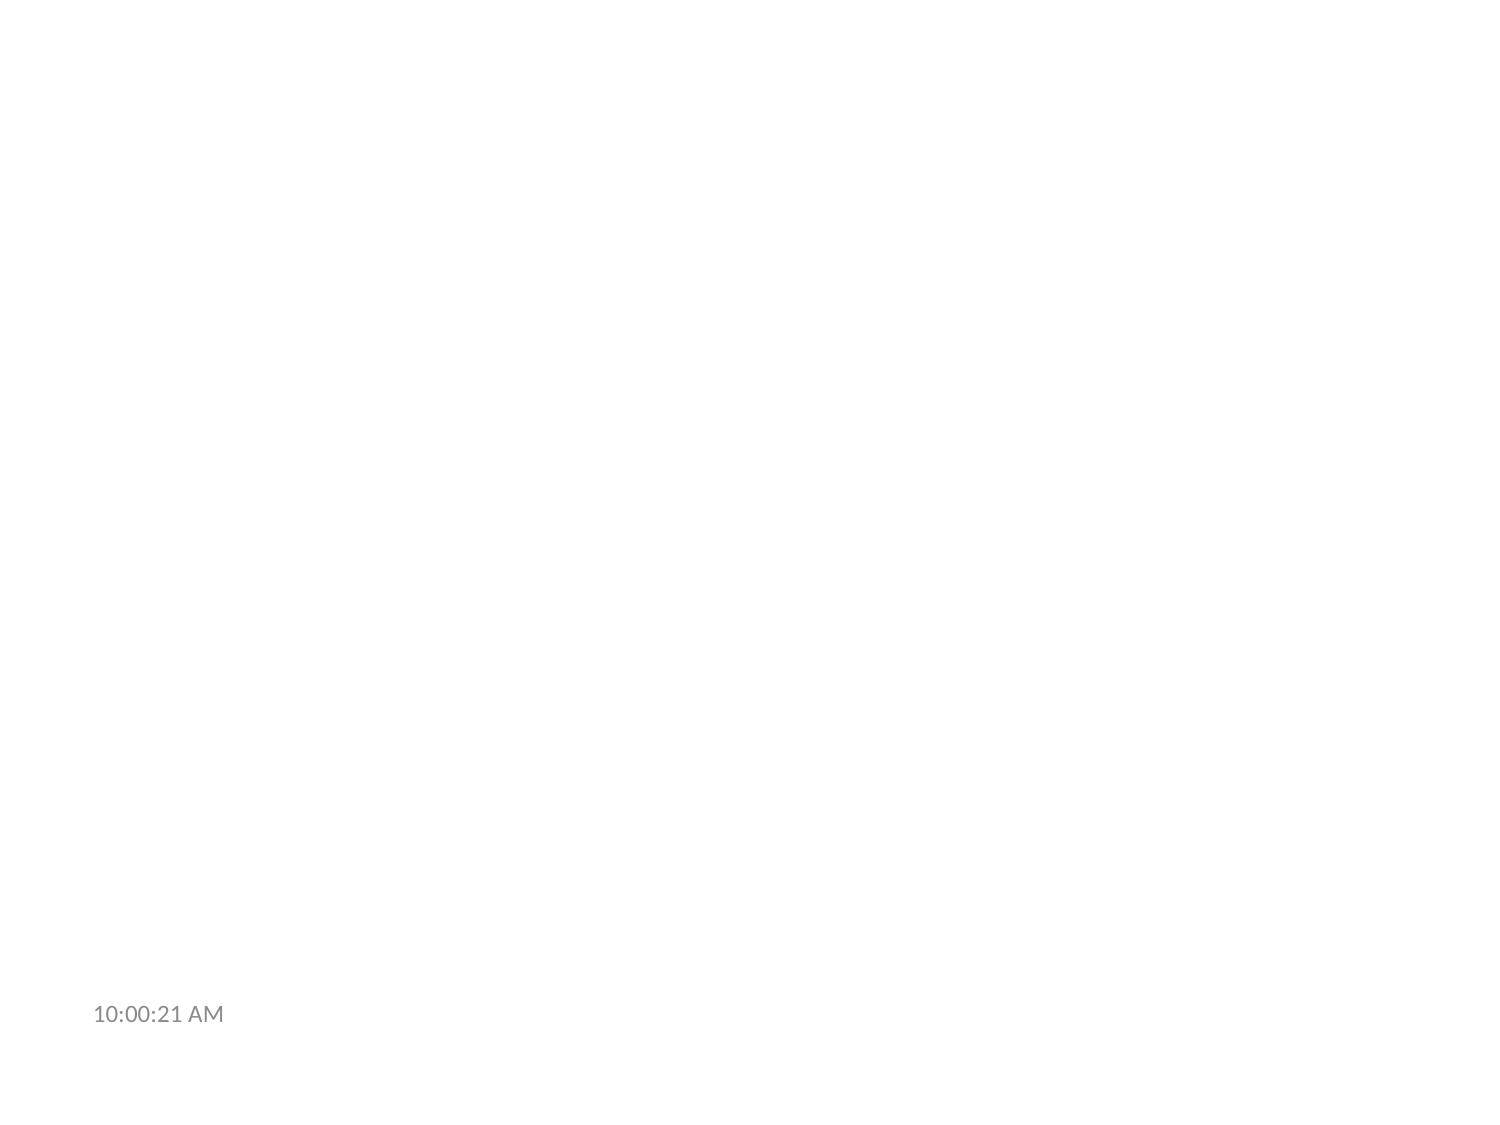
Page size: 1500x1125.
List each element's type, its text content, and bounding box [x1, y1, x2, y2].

text_box 3:35:09 PM [77, 982, 428, 1043]
